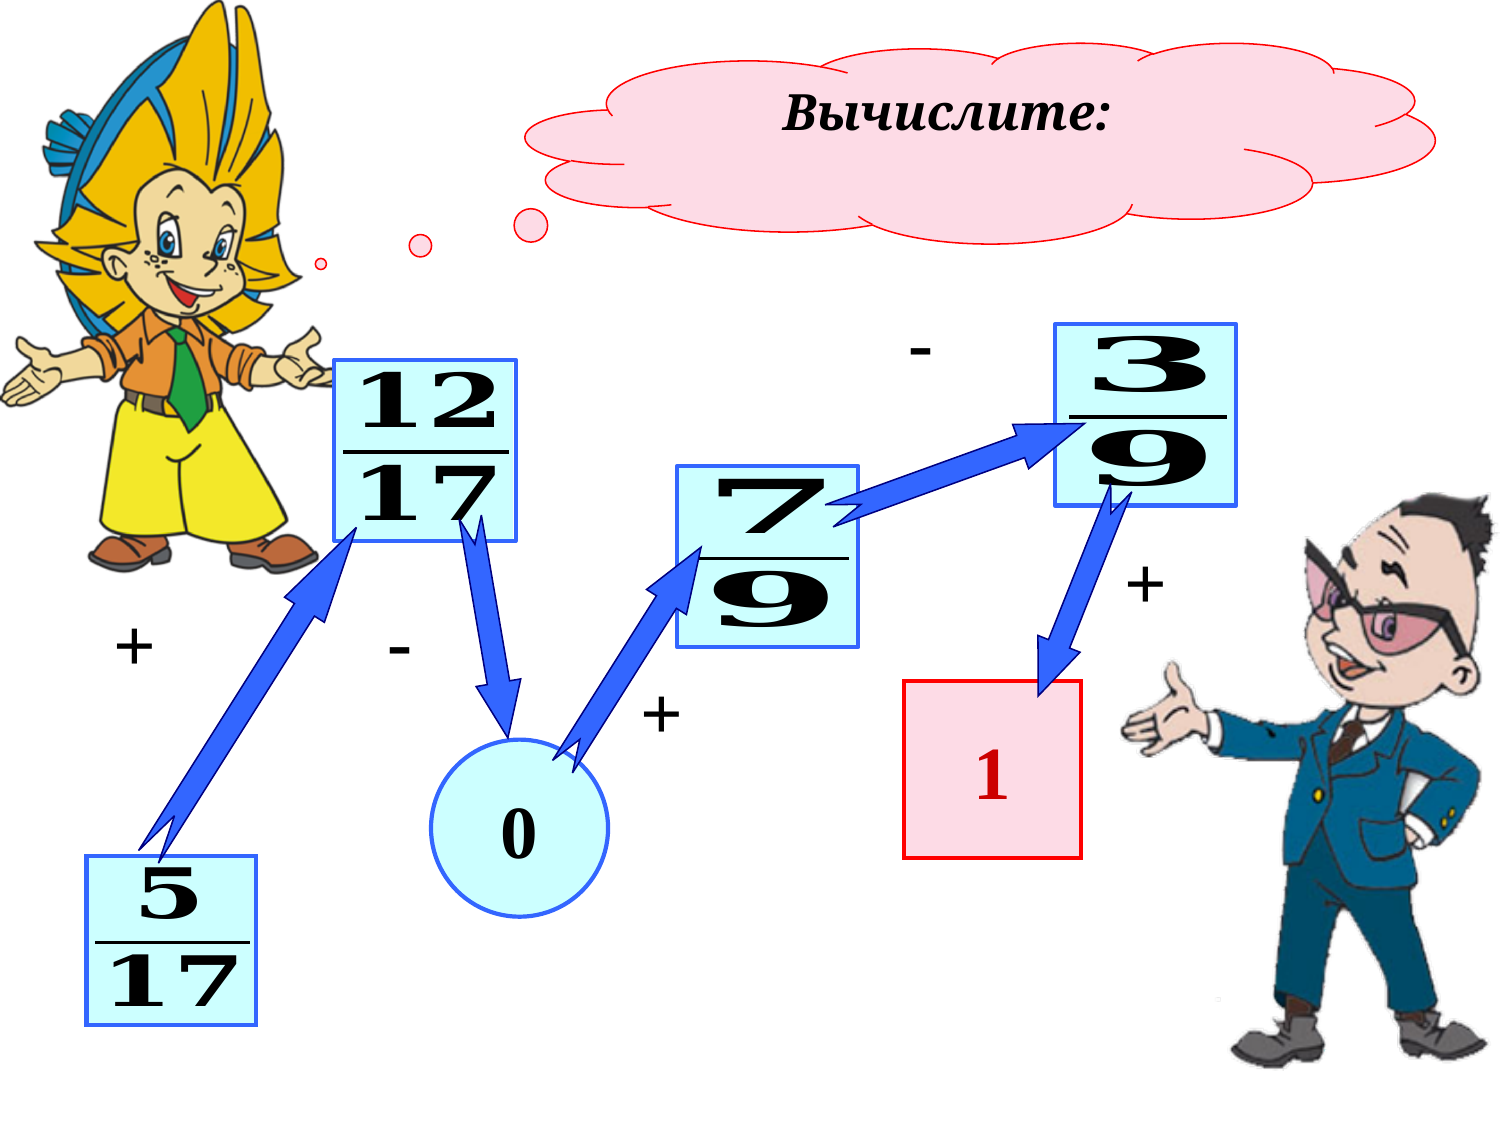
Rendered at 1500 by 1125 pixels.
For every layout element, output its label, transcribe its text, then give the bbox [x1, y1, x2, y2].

text_box Вычислите: [409, 234, 432, 257]
text_box [138, 583, 338, 864]
text_box Вычислите: [514, 208, 548, 243]
text_box [825, 423, 1085, 527]
text_box [459, 515, 521, 738]
text_box 1 [903, 680, 1081, 859]
text_box Вычислите: [524, 43, 1436, 245]
text_box [1037, 483, 1114, 696]
text_box 0 [430, 739, 609, 917]
text_box [552, 547, 702, 773]
picture [1119, 491, 1500, 1071]
picture [0, 0, 353, 575]
